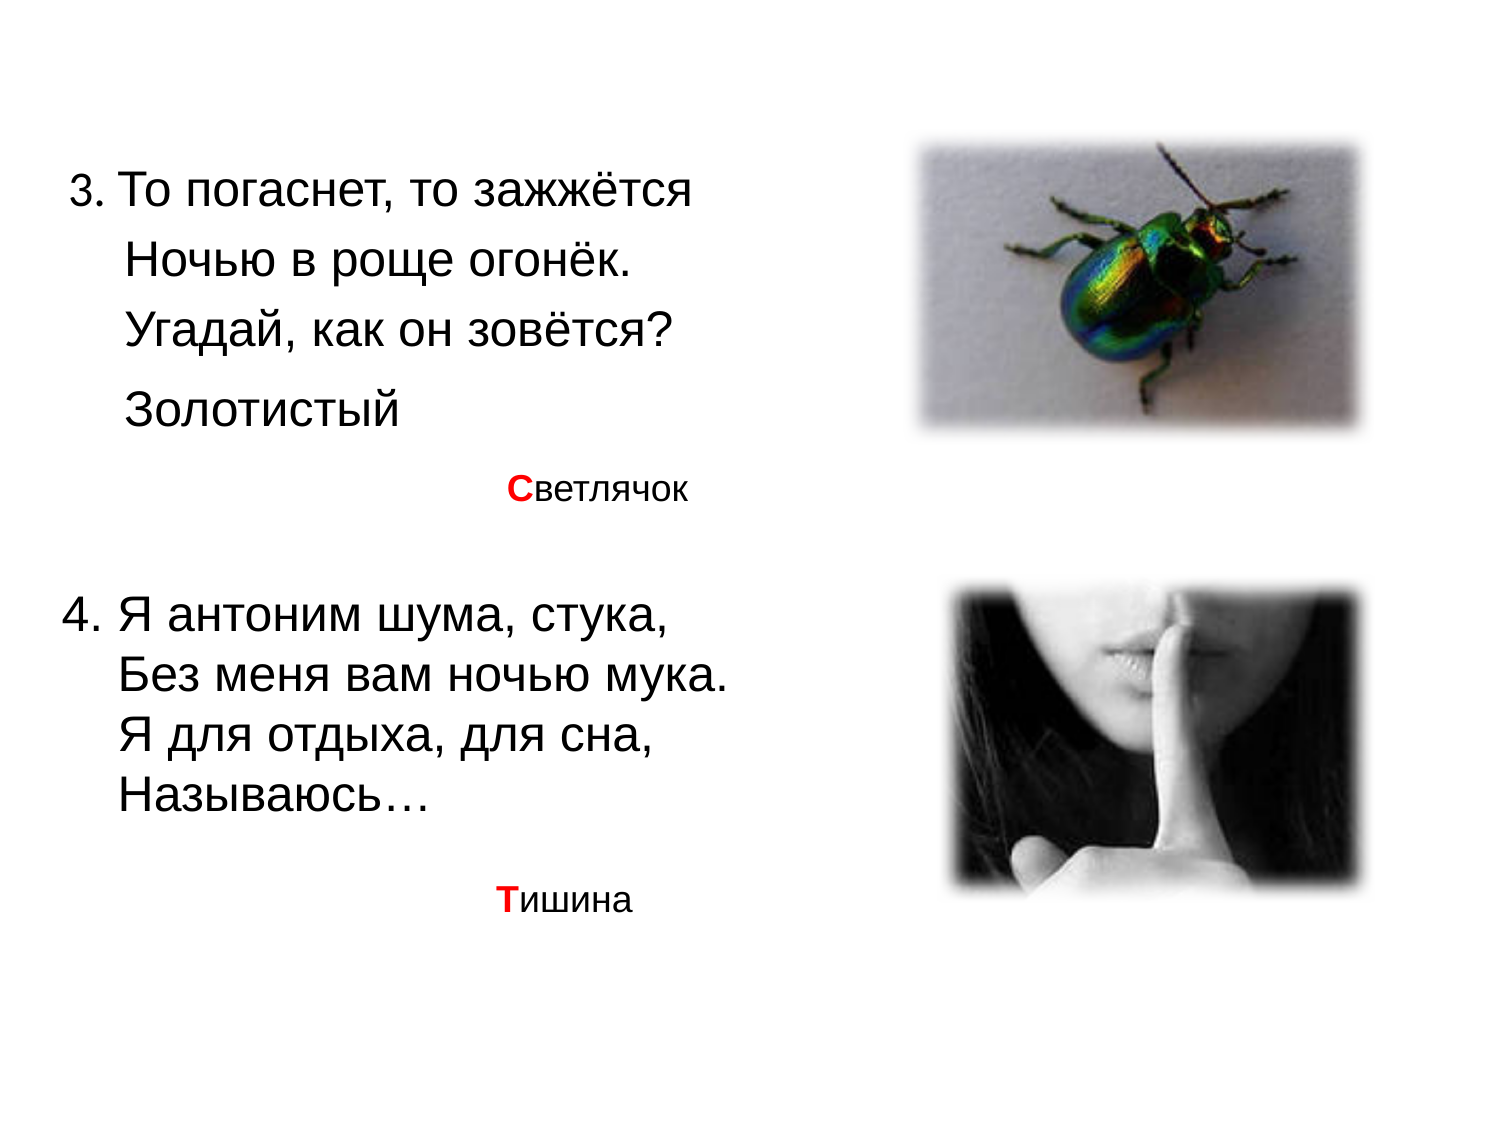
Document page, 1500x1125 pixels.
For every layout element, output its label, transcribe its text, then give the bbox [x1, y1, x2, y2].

picture [937, 573, 1376, 903]
picture [902, 128, 1376, 446]
text_box 4. Я антоним шума, стука, Без меня вам ночью мука. Я для отдыха, для сна, Называюсь… [46, 574, 774, 829]
text_box Тишина [481, 867, 648, 927]
list 3. То погаснет, то зажжётся Ночью в роще огонёк. Угадай, как он зовётся? Золотистый [53, 149, 845, 468]
text_box Светлячок [492, 456, 727, 517]
